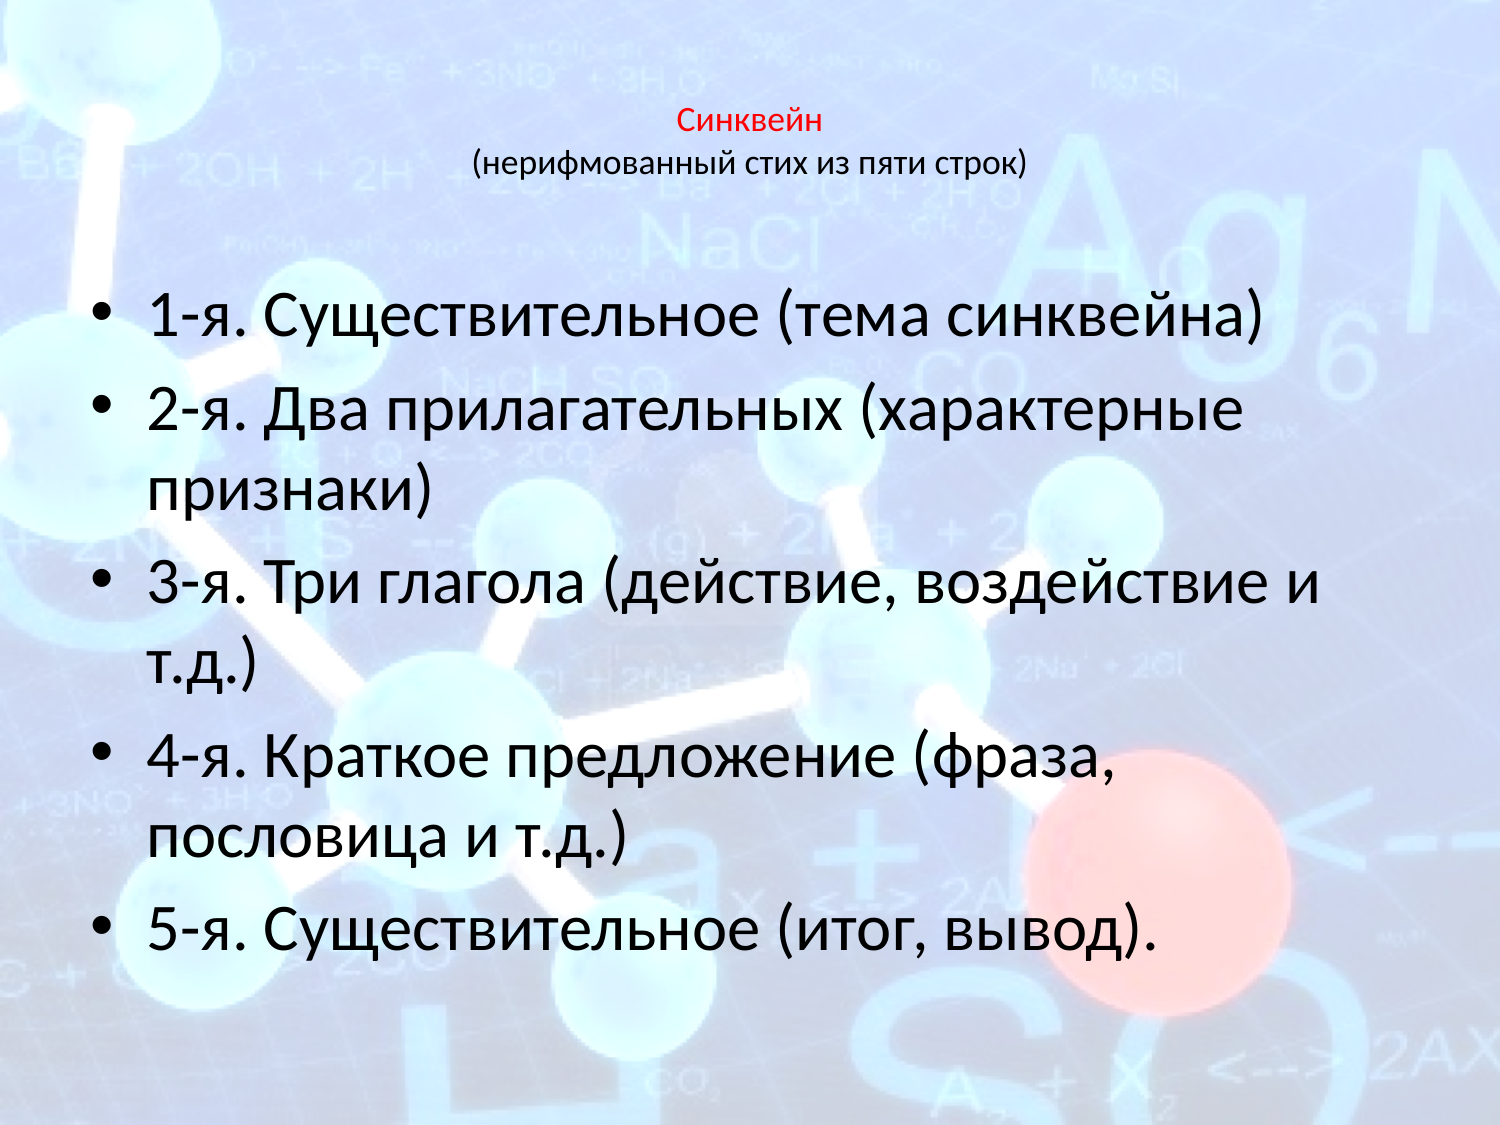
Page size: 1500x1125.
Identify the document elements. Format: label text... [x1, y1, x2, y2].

list 1-я. Существительное (тема синквейна) 2-я. Два прилагательных (характерные признаки) 3-я. Три глагола (действие, воздействие и т.д.) 4-я. Краткое предложение (фраза, пословица и т.д.) 5-я. Существительное (итог, вывод). [75, 262, 1425, 1005]
picture [0, 0, 1500, 1125]
title Синквейн (нерифмованный стих из пяти строк) [75, 45, 1425, 233]
